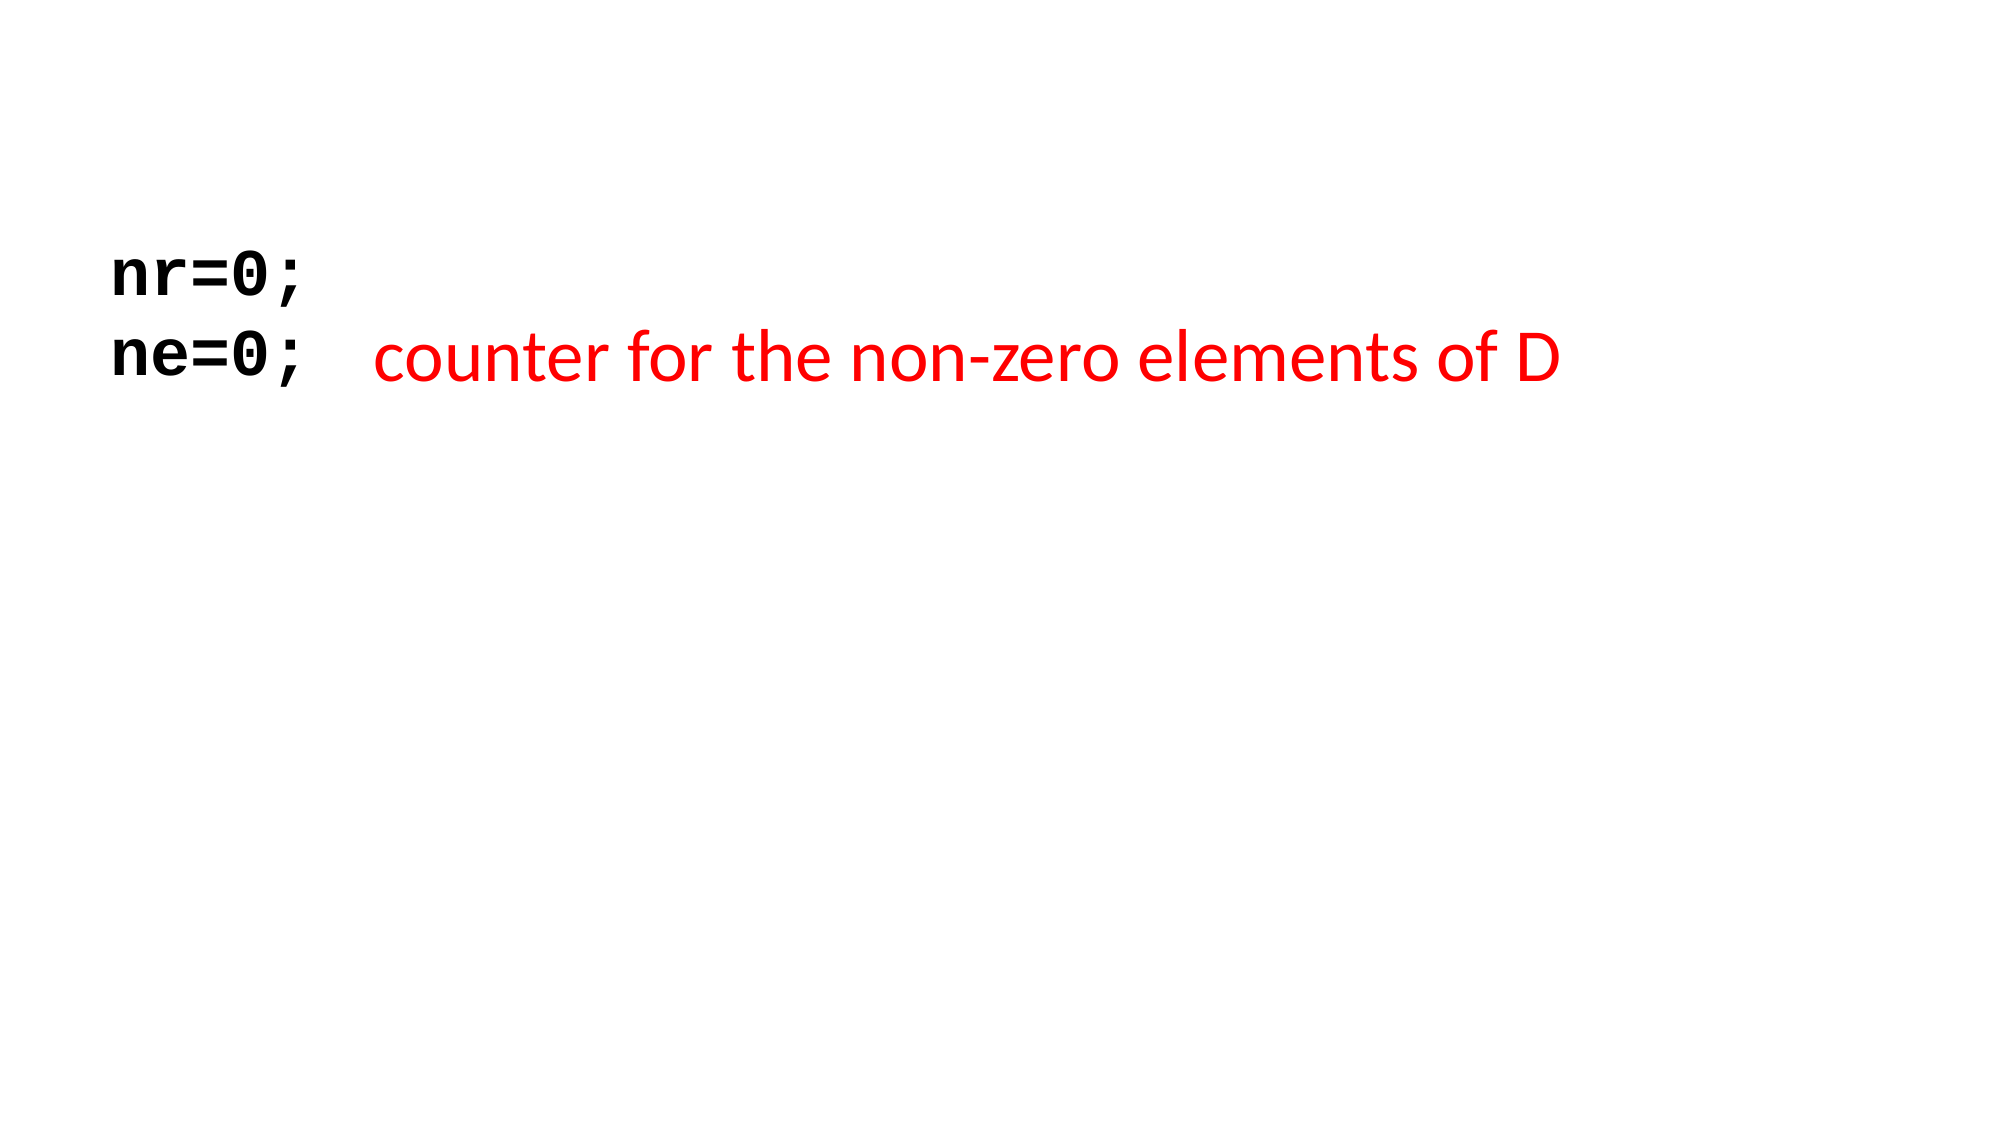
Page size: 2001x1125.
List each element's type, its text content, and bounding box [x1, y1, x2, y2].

text_box nr=0; ne=0; [95, 221, 1726, 396]
text_box counter for the non-zero elements of D [359, 299, 1858, 495]
